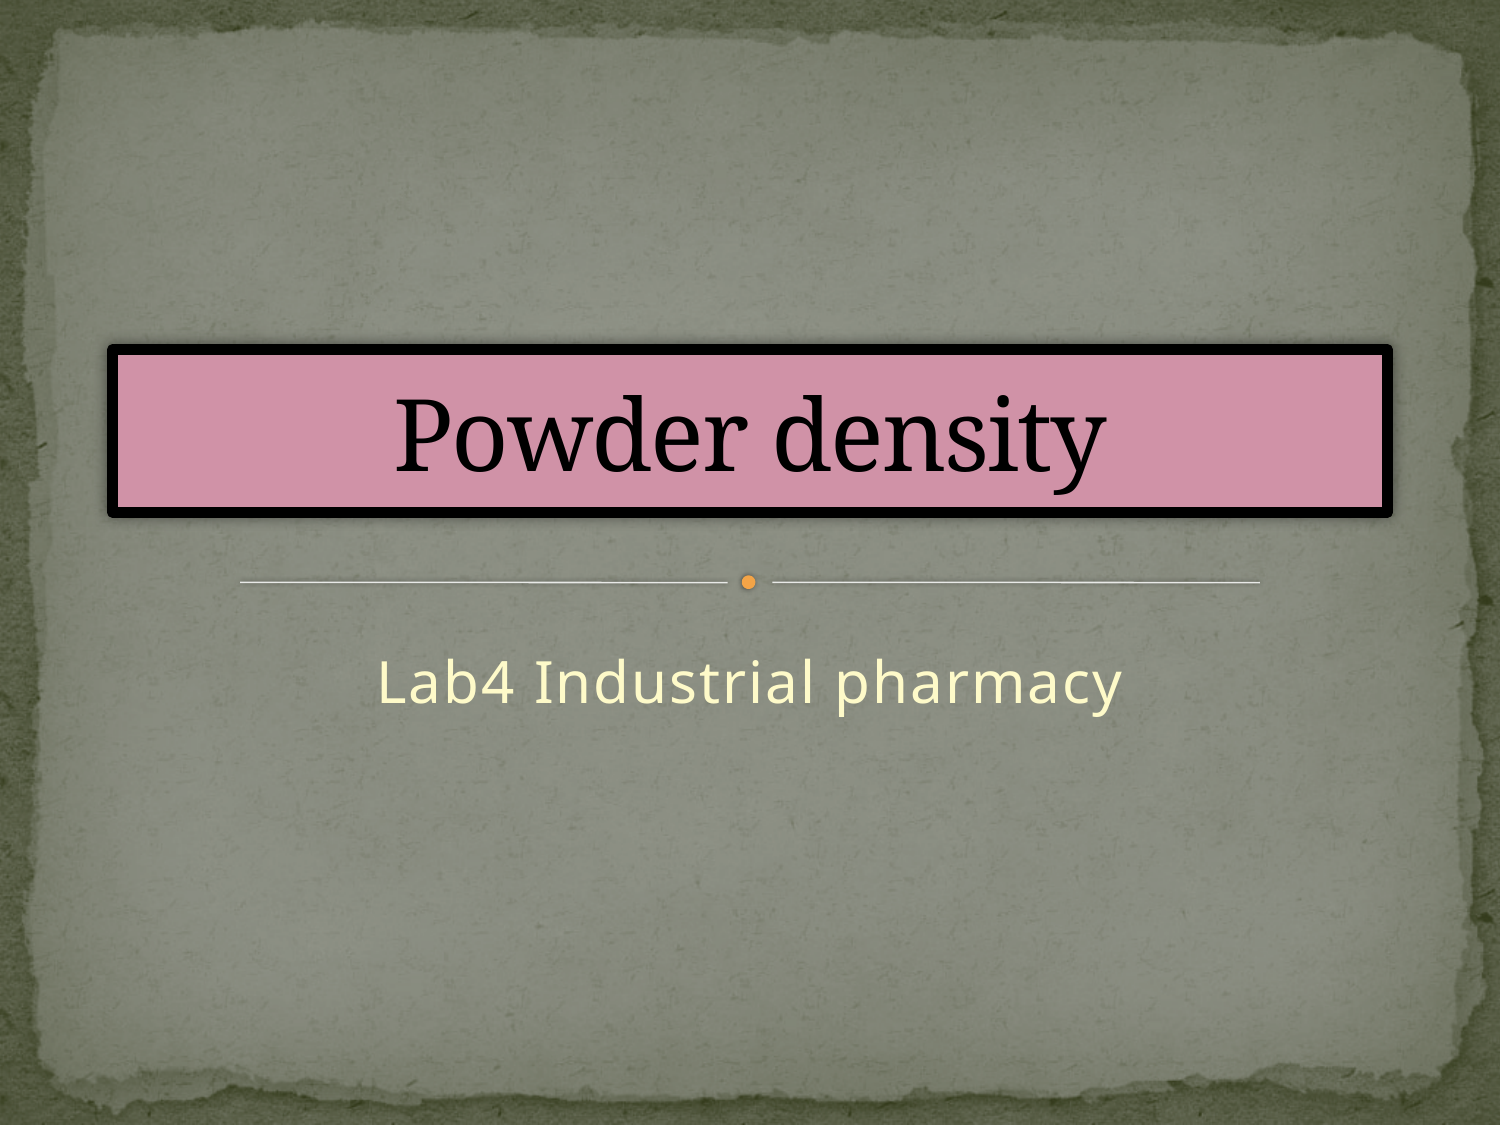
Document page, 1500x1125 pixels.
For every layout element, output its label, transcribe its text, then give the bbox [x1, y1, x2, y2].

subtitle Lab4 Industrial pharmacy [225, 637, 1275, 725]
title Powder density [107, 344, 1393, 518]
